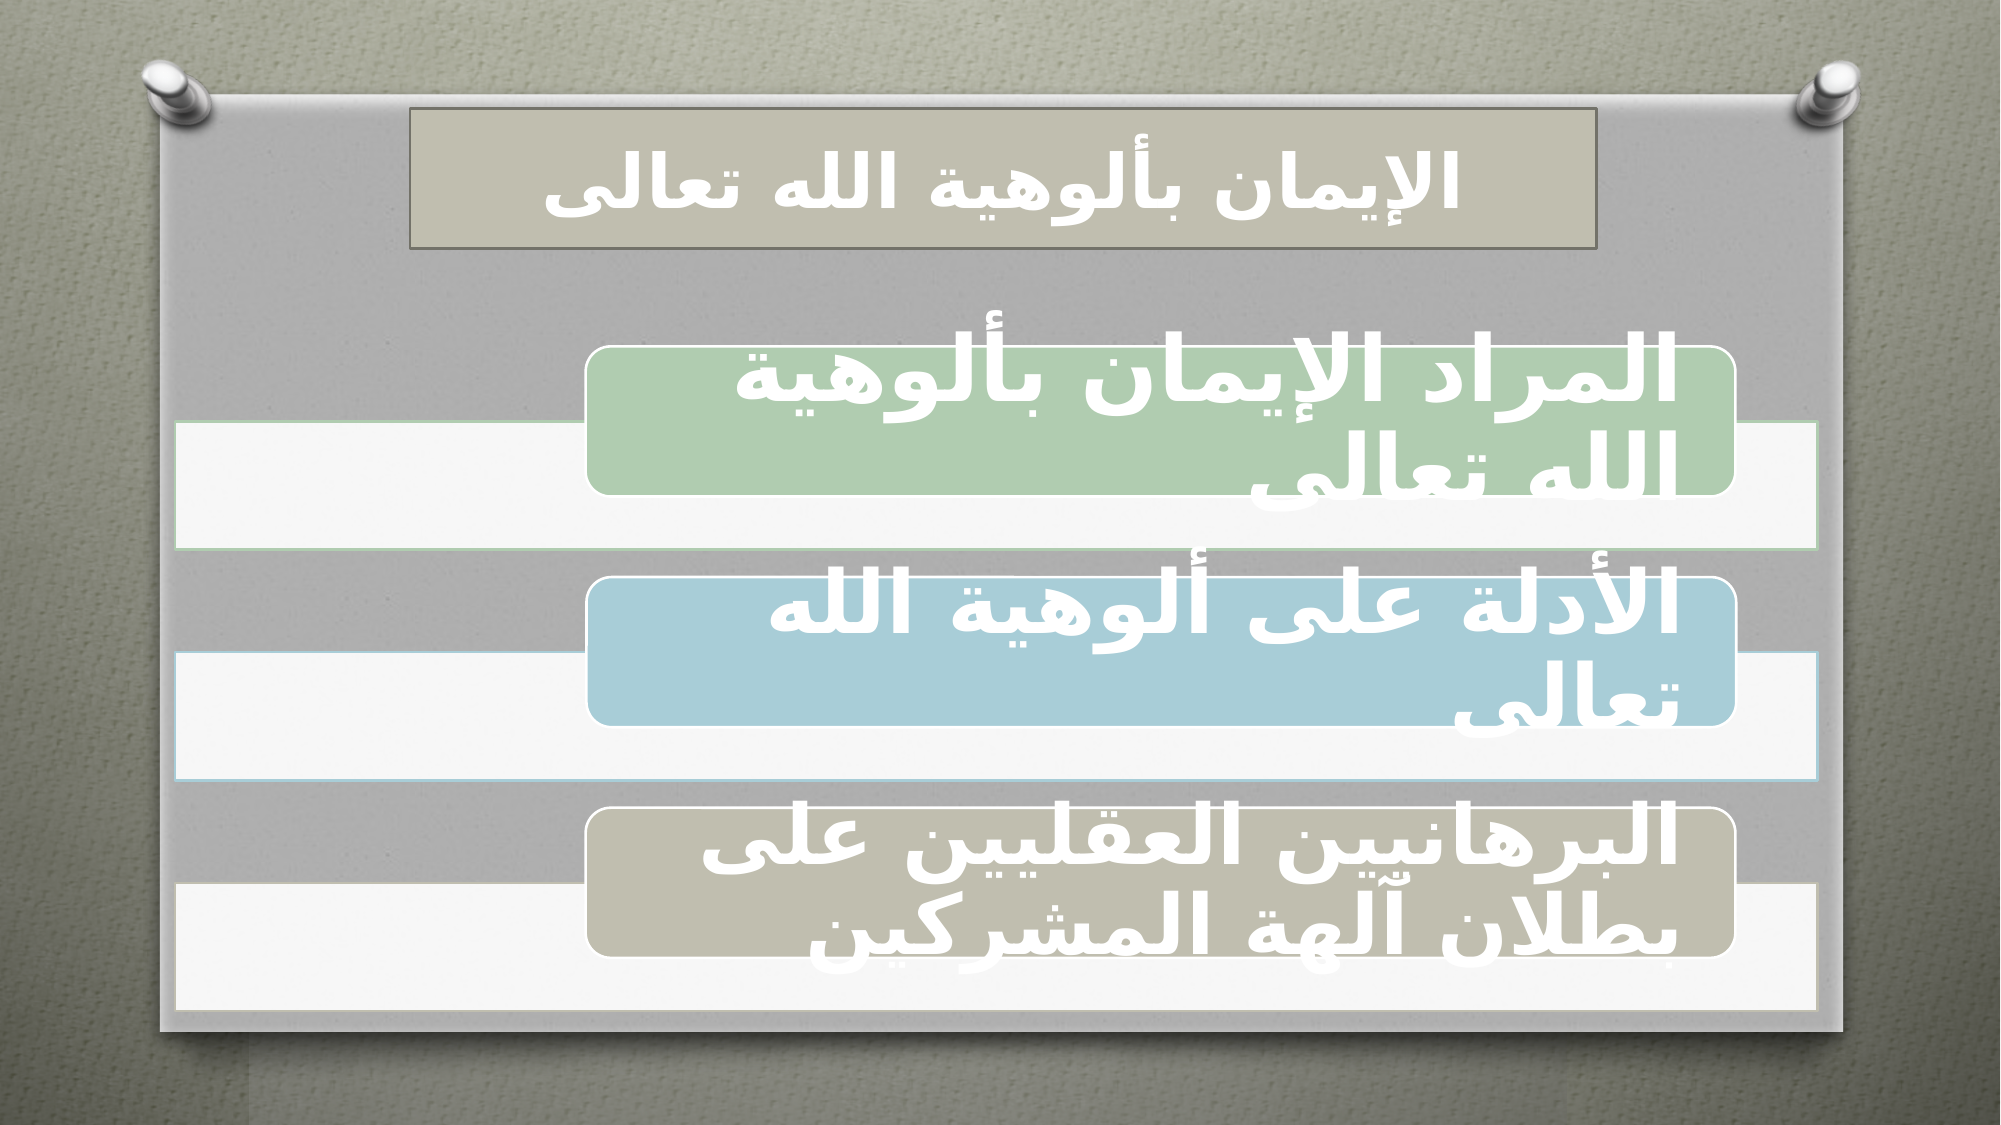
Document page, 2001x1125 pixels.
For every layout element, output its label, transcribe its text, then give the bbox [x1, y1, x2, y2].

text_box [174, 344, 1818, 1013]
picture [1764, 30, 1911, 161]
picture [107, 24, 256, 158]
title الإيمان بألوهية الله تعالى [409, 107, 1598, 250]
